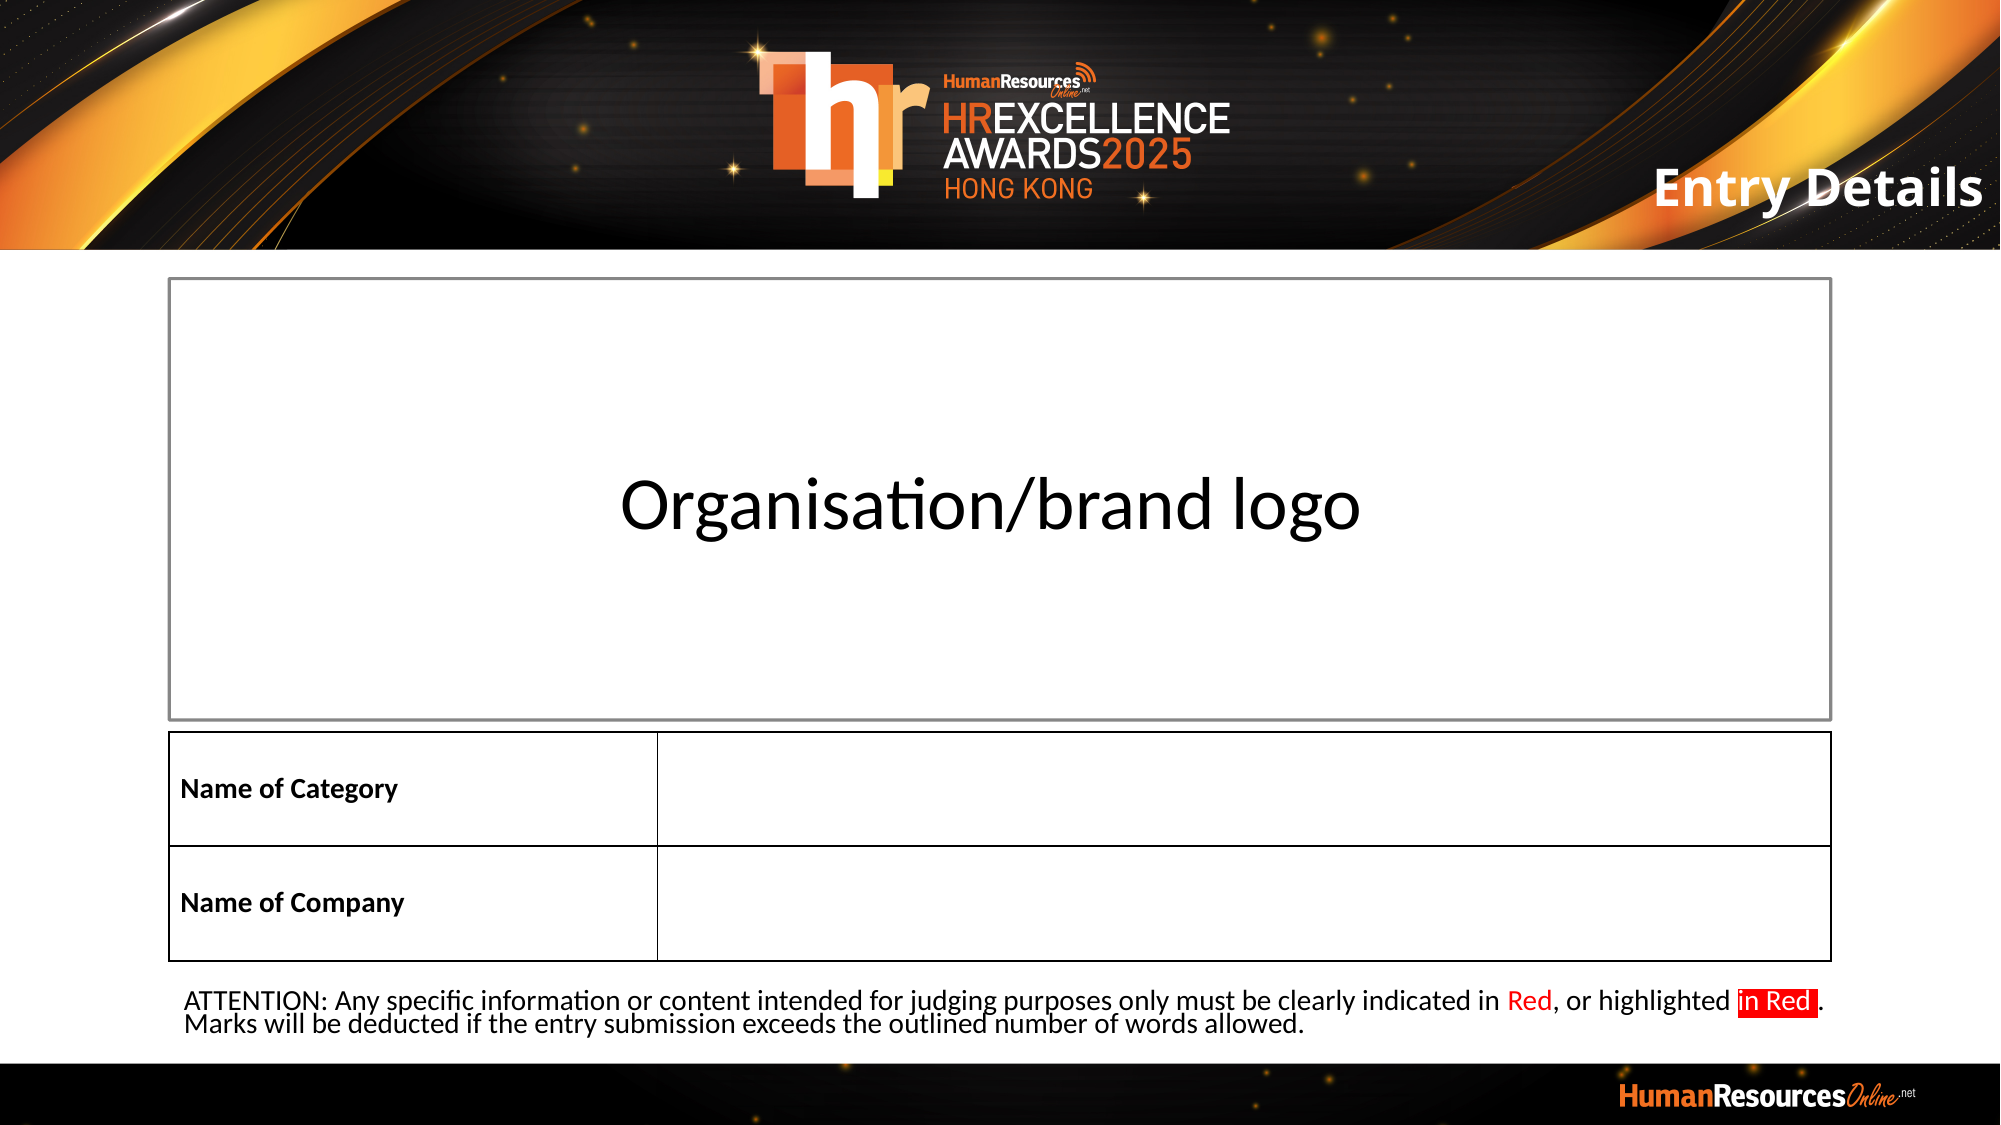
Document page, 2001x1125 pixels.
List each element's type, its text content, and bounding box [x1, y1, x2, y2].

table_header Name of Category [170, 733, 657, 845]
picture [0, 0, 2000, 1125]
text_box Entry Details [1637, 142, 2000, 230]
text_box Organisation/brand logo [169, 278, 1831, 721]
table_header [658, 733, 1830, 845]
table_cell Name of Company [170, 847, 657, 960]
table_cell [658, 847, 1830, 960]
text_box ATTENTION: Any specific information or content intended for judging purposes only must be clearly indicated in Red, or highlighted in Red . Marks will be deducted if the entry submission exceeds the outlined number of words allowed. [169, 986, 2000, 1047]
